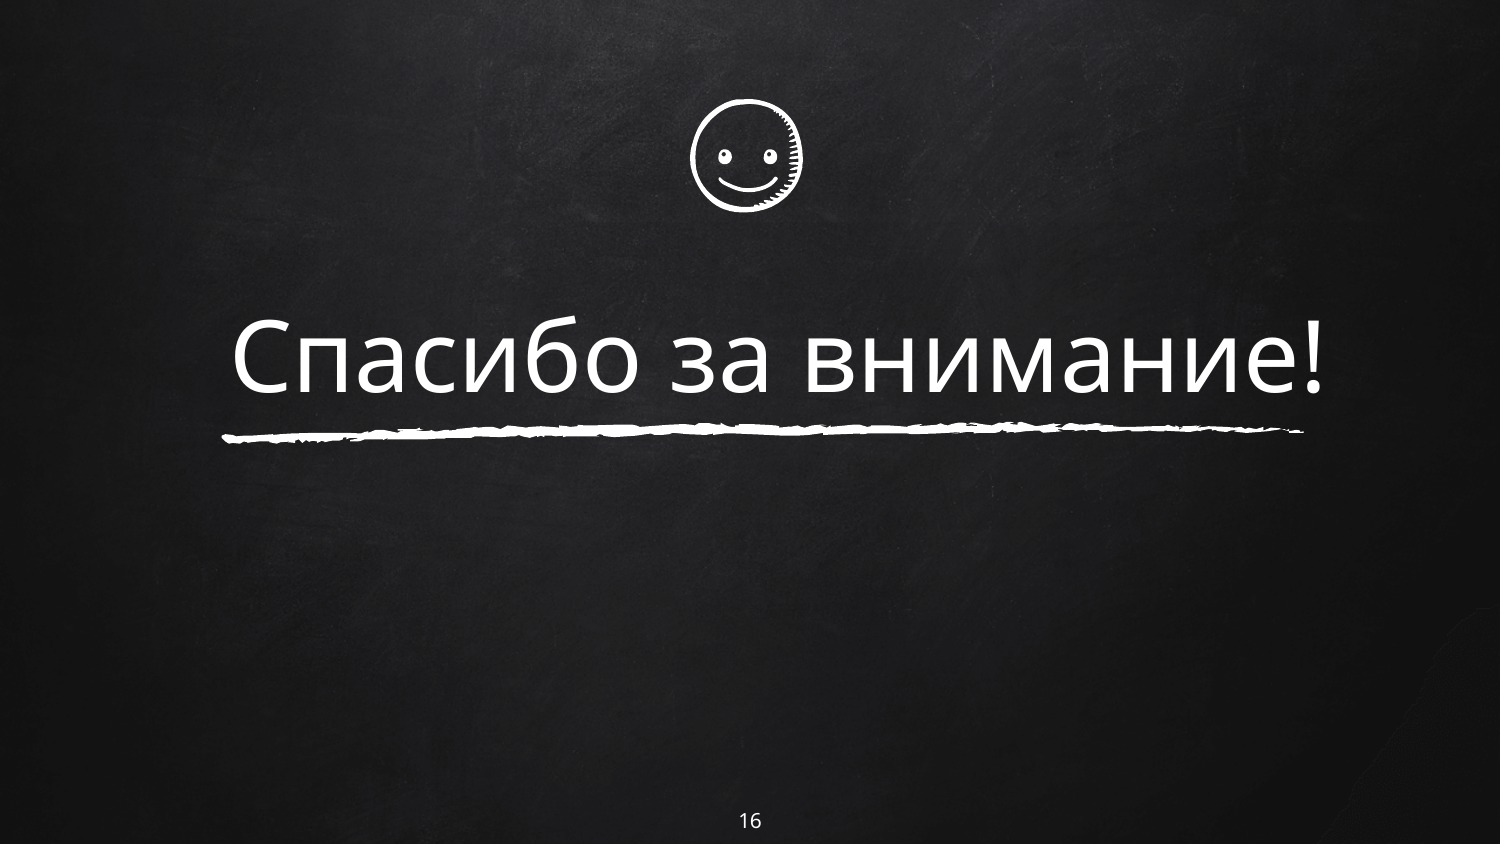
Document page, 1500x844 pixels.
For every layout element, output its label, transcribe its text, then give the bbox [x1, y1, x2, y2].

picture [0, 0, 1500, 844]
text_box [221, 421, 1304, 444]
title Спасибо за внимание! [172, 277, 1385, 622]
slide_number 16 [705, 792, 795, 844]
text_box [690, 98, 803, 213]
